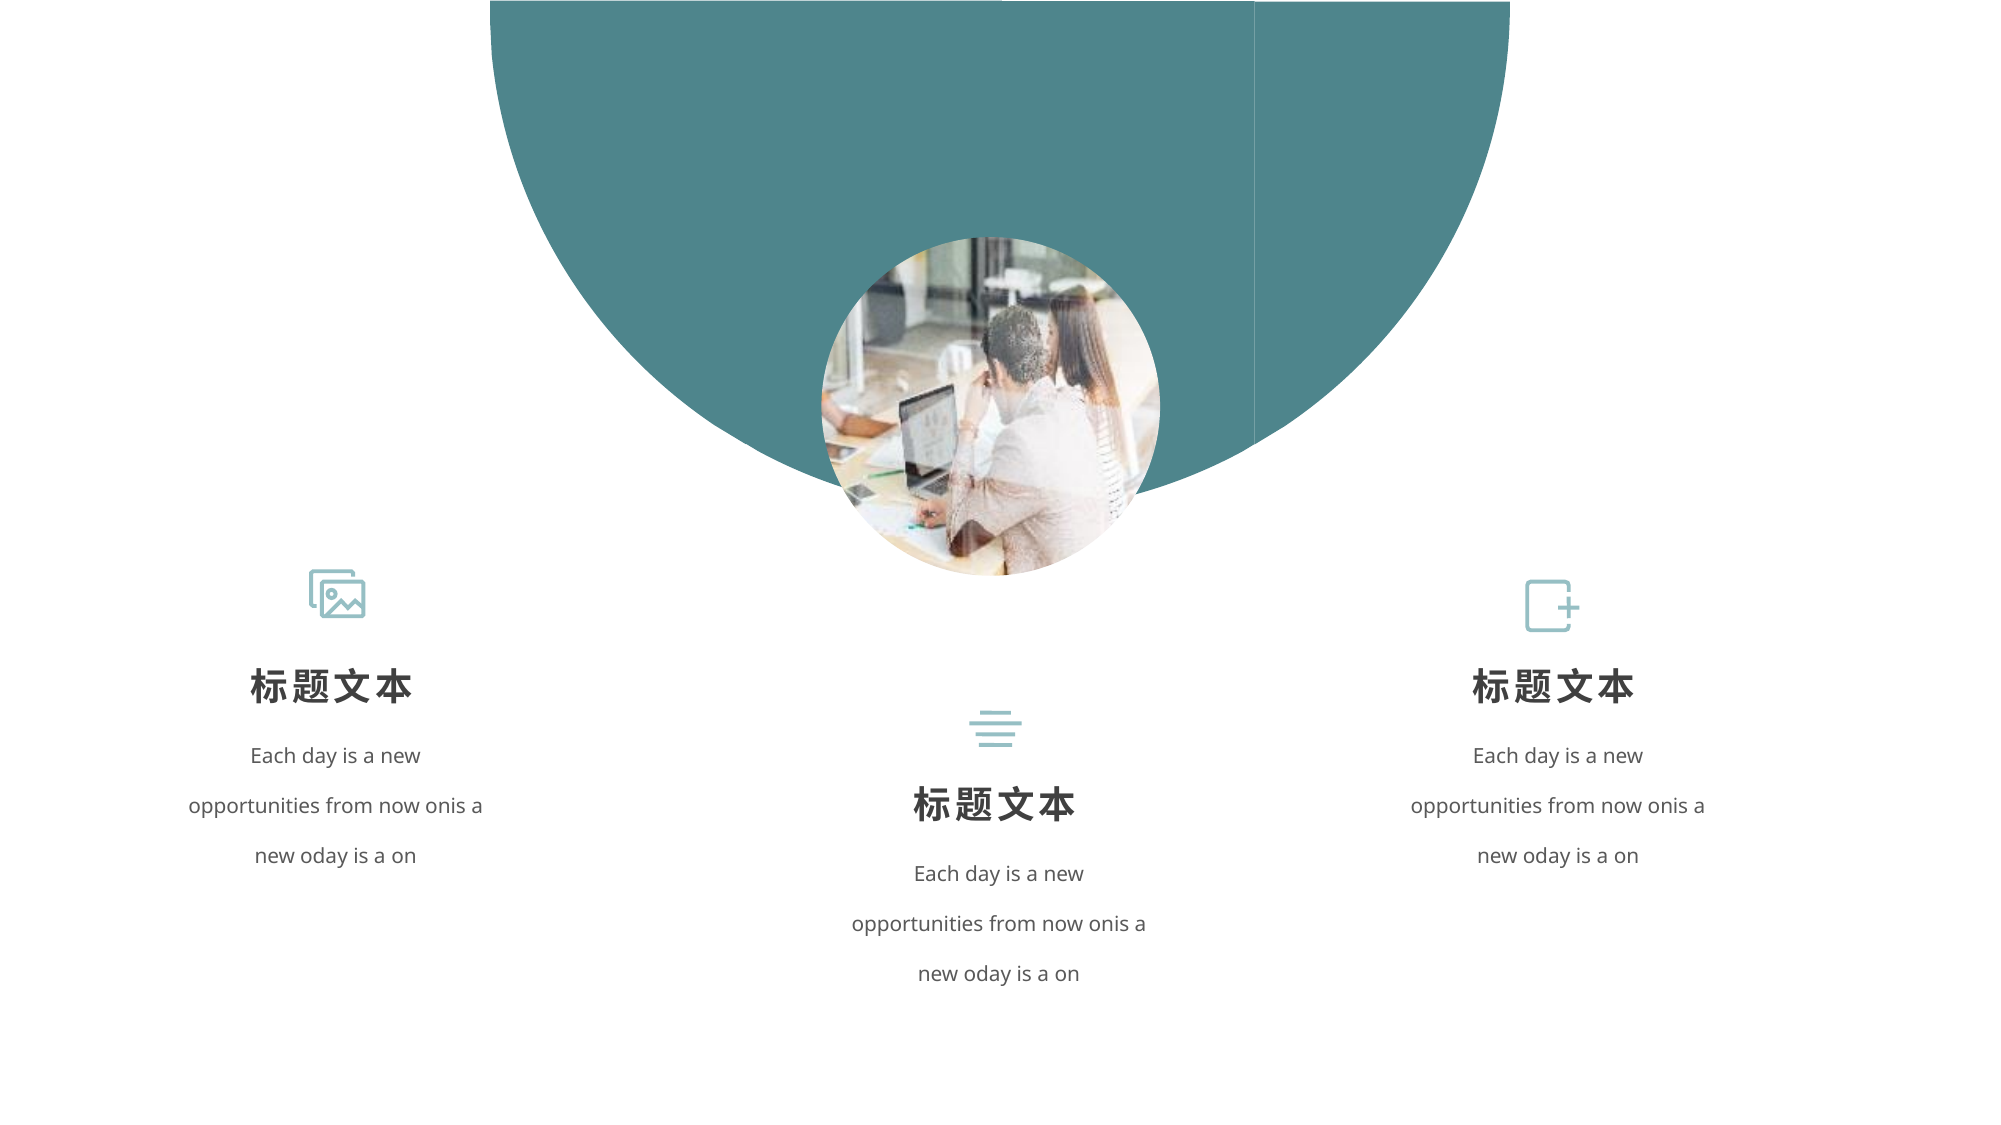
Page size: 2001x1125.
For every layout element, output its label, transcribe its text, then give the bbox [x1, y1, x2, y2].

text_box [311, 571, 364, 617]
text_box [857, 513, 1124, 577]
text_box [969, 712, 1022, 745]
text_box 标题文本 [1368, 671, 1740, 708]
text_box 标题文本 [146, 671, 518, 708]
text_box 标题文本 [809, 789, 1181, 826]
text_box Each day is a new opportunities from now onis a new oday is a on [839, 830, 1159, 992]
text_box Each day is a new opportunities from now onis a new oday is a on [1398, 712, 1718, 874]
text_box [490, 0, 1510, 513]
text_box Each day is a new opportunities from now onis a new oday is a on [176, 712, 495, 874]
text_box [1527, 581, 1580, 631]
